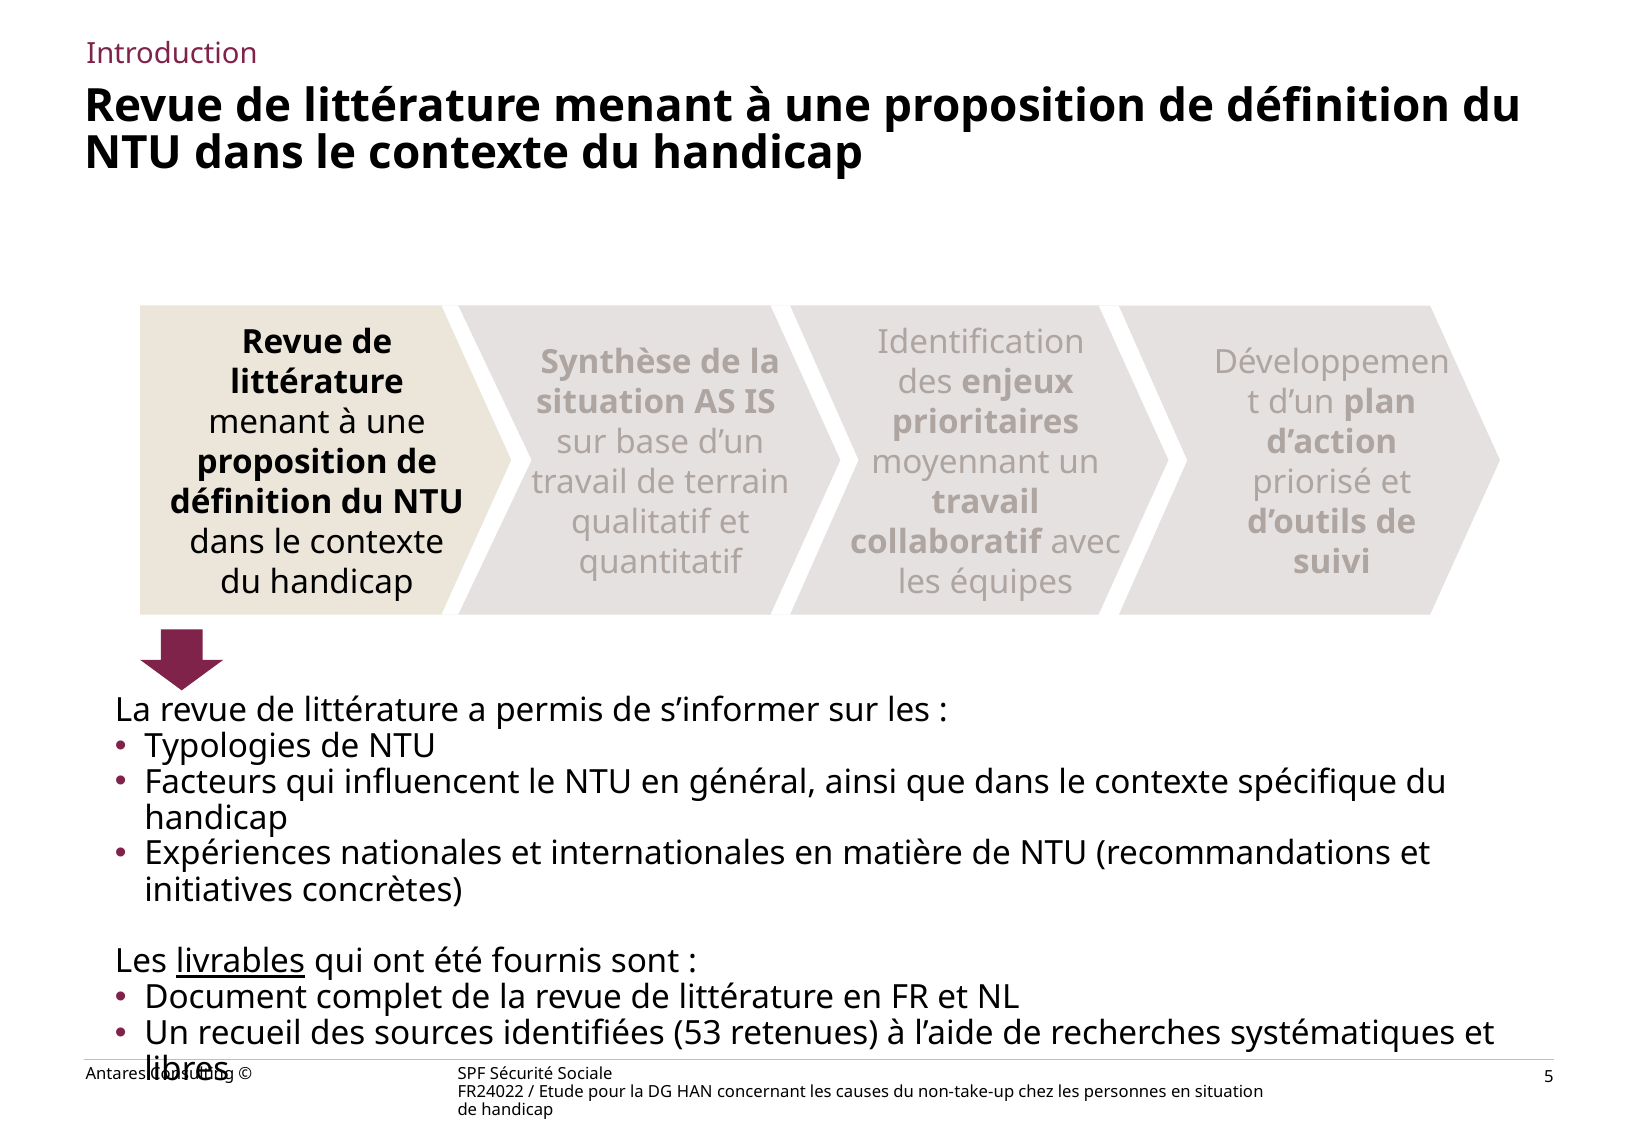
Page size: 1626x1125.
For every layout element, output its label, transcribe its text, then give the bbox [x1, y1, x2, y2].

text_box La revue de littérature a permis de s’informer sur les : Typologies de NTU Facteurs qui influencent le NTU en général, ainsi que dans le contexte spécifique du handicap Expériences nationales et internationales en matière de NTU (recommandations et initiatives concrètes) Les livrables qui ont été fournis sont : Document complet de la revue de littérature en FR et NL Un recueil des sources identifiées (53 retenues) à l’aide de recherches systématiques et libres [100, 685, 1553, 1096]
text_box [1099, 305, 1188, 615]
title Revue de littérature menant à une proposition de définition du NTU dans le contexte du handicap [84, 82, 1550, 229]
text_box Développement d’un plan d’action priorisé et d’outils de suivi [1119, 305, 1501, 615]
text_box [771, 305, 859, 615]
text_box Revue de littérature menant à une proposition de définition du NTU dans le contexte du handicap [140, 305, 512, 615]
text_box Identification des enjeux prioritaires moyennant un travail collaboratif avec les équipes [791, 305, 1169, 615]
text_box Introduction [86, 38, 1522, 70]
text_box Synthèse de la situation AS IS sur base d’un travail de terrain qualitatif et quantitatif [459, 305, 841, 615]
text_box [140, 629, 224, 685]
text_box [442, 305, 532, 615]
